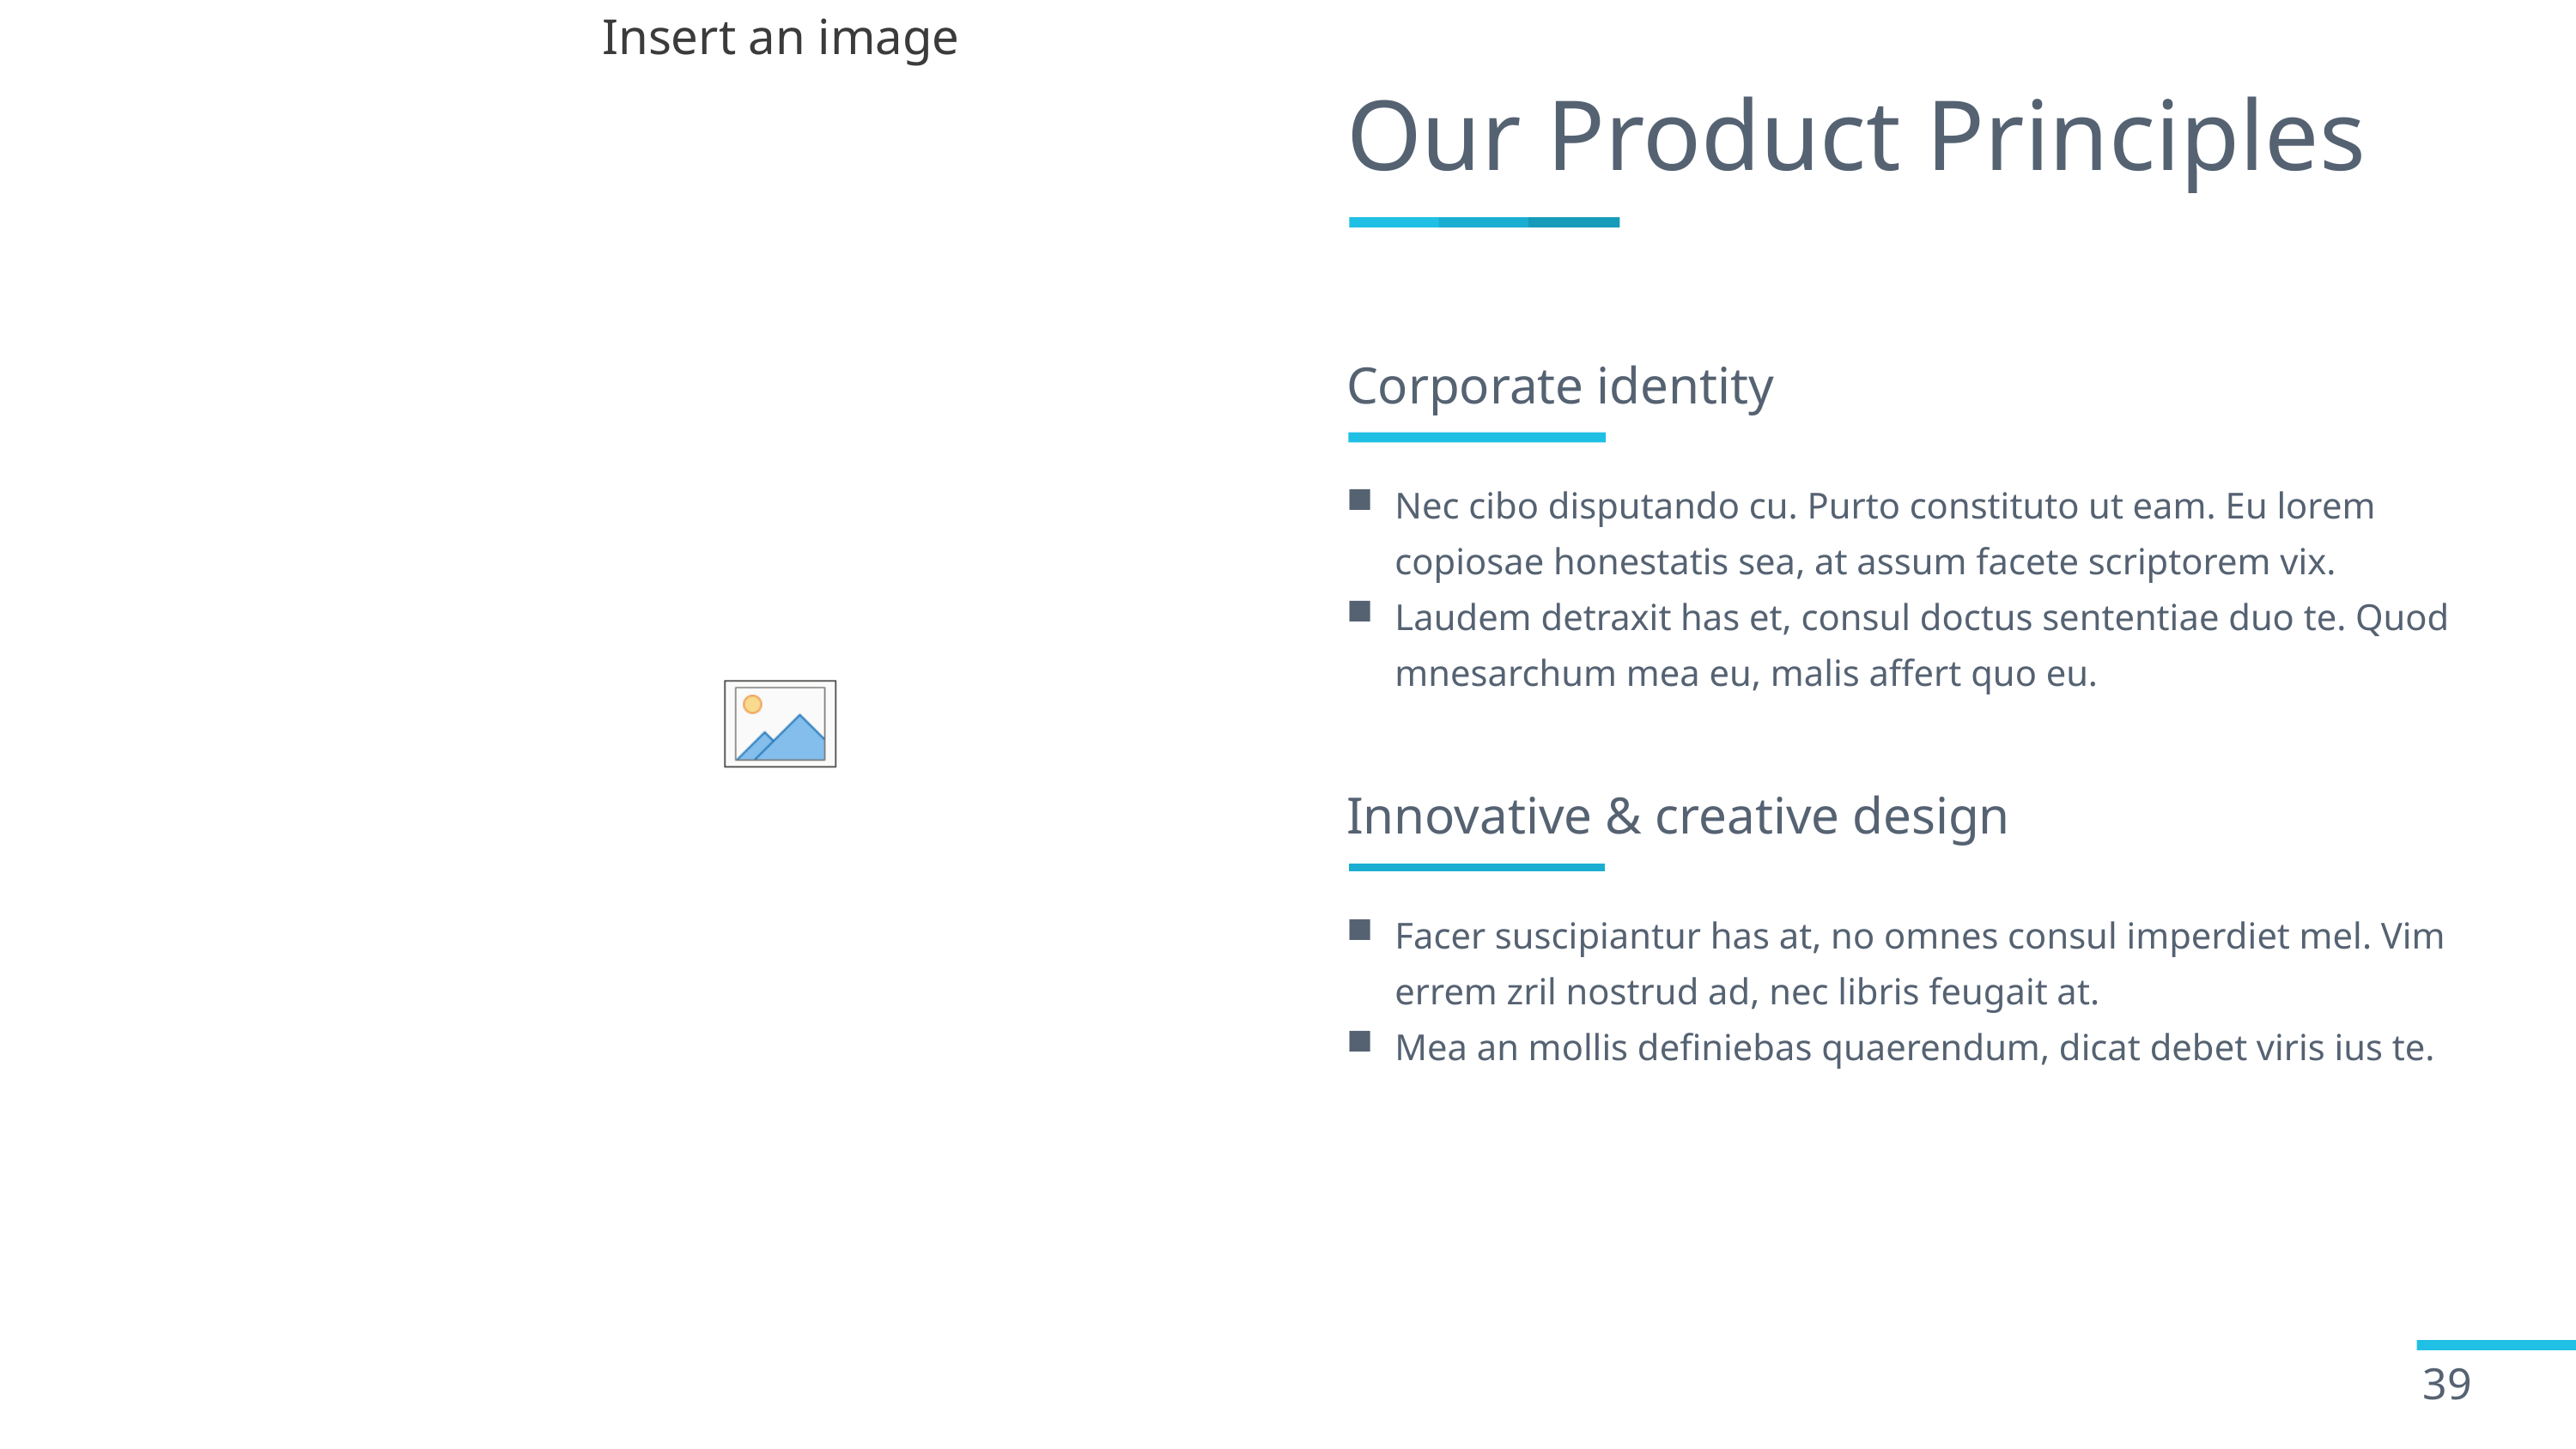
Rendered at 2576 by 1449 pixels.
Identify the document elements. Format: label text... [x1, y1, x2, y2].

list Facer suscipiantur has at, no omnes consul imperdiet mel. Vim errem zril nostrud ad, nec libris feugait at. Mea an mollis definiebas quaerendum, dicat debet viris ius te. [1562, 894, 2512, 1137]
list Corporate identity [1562, 331, 2512, 437]
list Innovative & creative design [1562, 761, 2512, 867]
picture [0, 0, 1562, 1449]
list Nec cibo disputando cu. Purto constituto ut eam. Eu lorem copiosae honestatis sea, at assum facete scriptorem vix. Laudem detraxit has et, consul doctus sententiae duo te. Quod mnesarchum mea eu, malis affert quo eu. [1562, 464, 2512, 706]
slide_number 39 [2409, 1351, 2576, 1421]
title Our Product Principles [1562, 49, 2512, 230]
